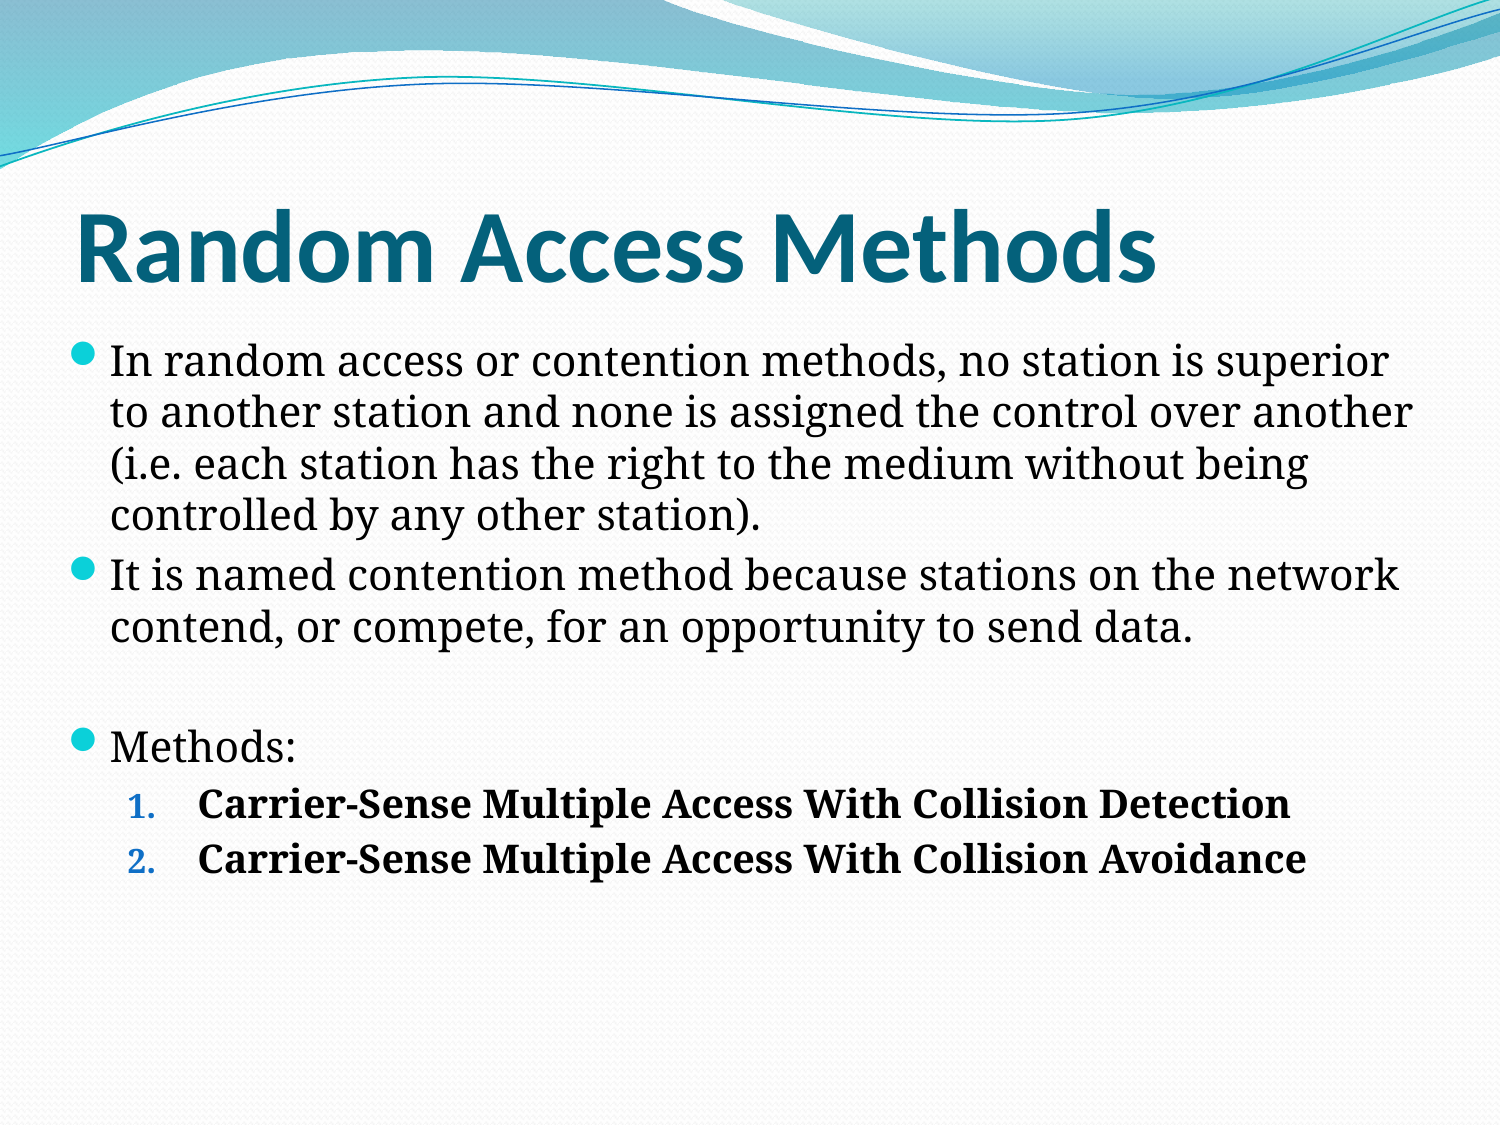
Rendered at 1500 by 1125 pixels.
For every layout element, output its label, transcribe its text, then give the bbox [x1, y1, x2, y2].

list In random access or contention methods, no station is superior to another station and none is assigned the control over another (i.e. each station has the right to the medium without being controlled by any other station). It is named contention method because stations on the network contend, or compete, for an opportunity to send data. Methods: Carrier-Sense Multiple Access With Collision Detection Carrier-Sense Multiple Access With Collision Avoidance [53, 326, 1437, 902]
title Random Access Methods [75, 115, 1459, 303]
